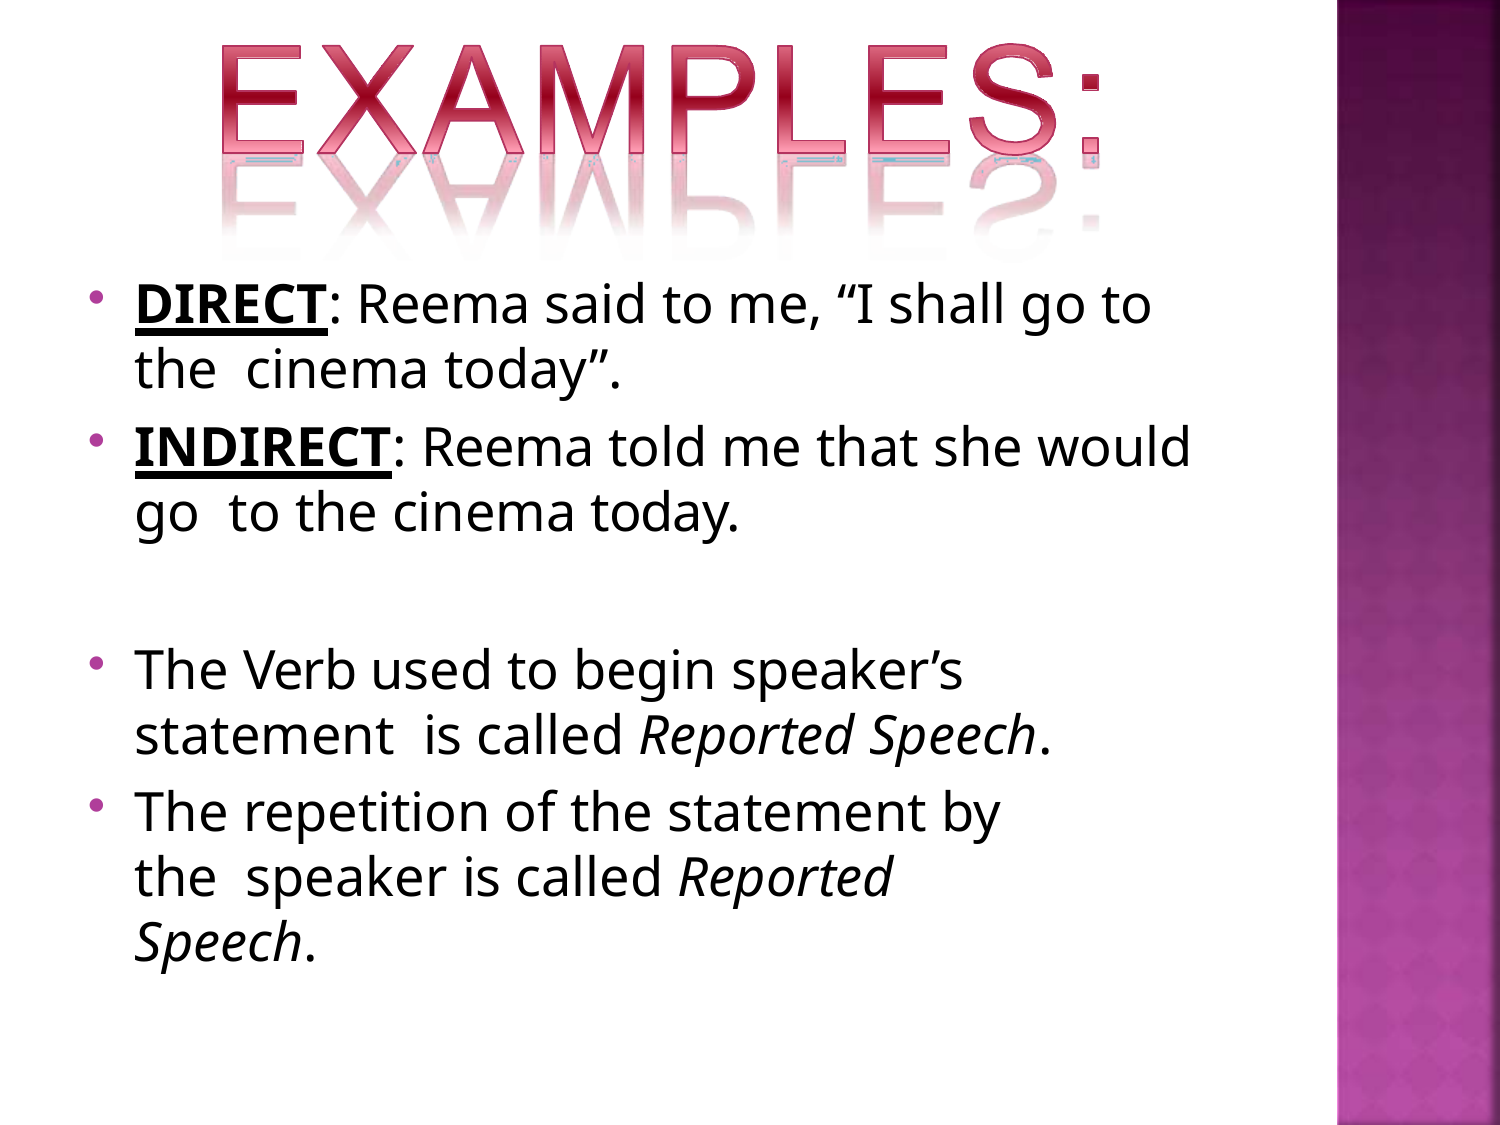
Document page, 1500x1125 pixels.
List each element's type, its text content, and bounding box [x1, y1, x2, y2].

text_box DIRECT: Reema said to me, “I shall go to the cinema today”. INDIRECT: Reema told me that she would go to the cinema today. The Verb used to begin speaker’s statement is called Reported Speech. The repetition of the statement by the speaker is called Reported Speech. [87, 267, 1229, 973]
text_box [221, 42, 1101, 264]
picture [1337, 0, 1500, 1125]
